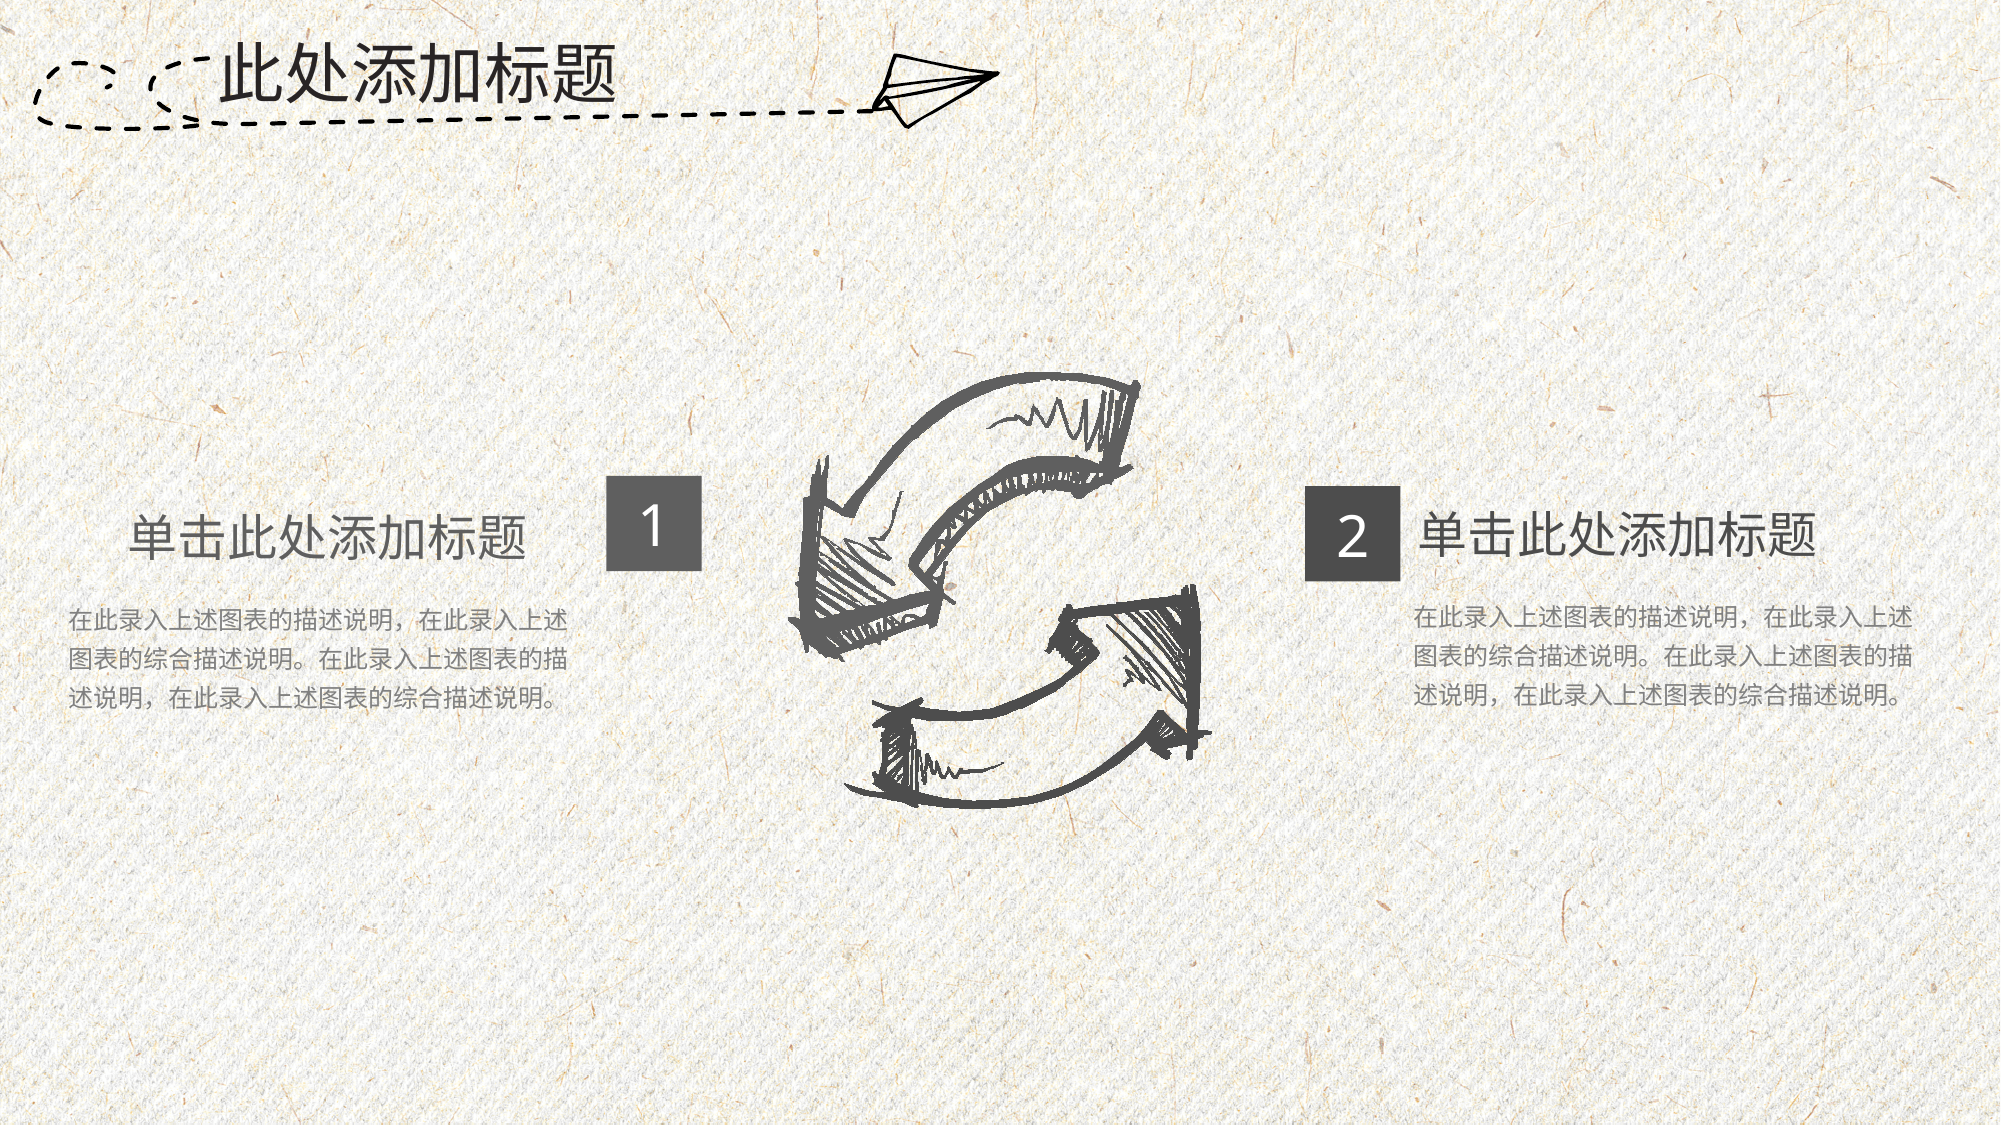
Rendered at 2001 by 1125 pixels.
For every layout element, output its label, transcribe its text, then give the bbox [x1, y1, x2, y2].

text_box [844, 584, 1212, 809]
text_box 在此录入上述图表的描述说明，在此录入上述图表的综合描述说明。在此录入上述图表的描述说明，在此录入上述图表的综合描述说明。 [1385, 585, 1929, 756]
text_box 单击此处添加标题 [1402, 495, 1833, 571]
text_box 2 [1304, 485, 1402, 582]
picture [0, 0, 2001, 1125]
text_box [788, 372, 1141, 662]
text_box 1 [605, 475, 703, 572]
text_box 单击此处添加标题 [112, 498, 543, 574]
text_box 在此录入上述图表的描述说明，在此录入上述图表的综合描述说明。在此录入上述图表的描述说明，在此录入上述图表的综合描述说明。 [39, 587, 584, 759]
